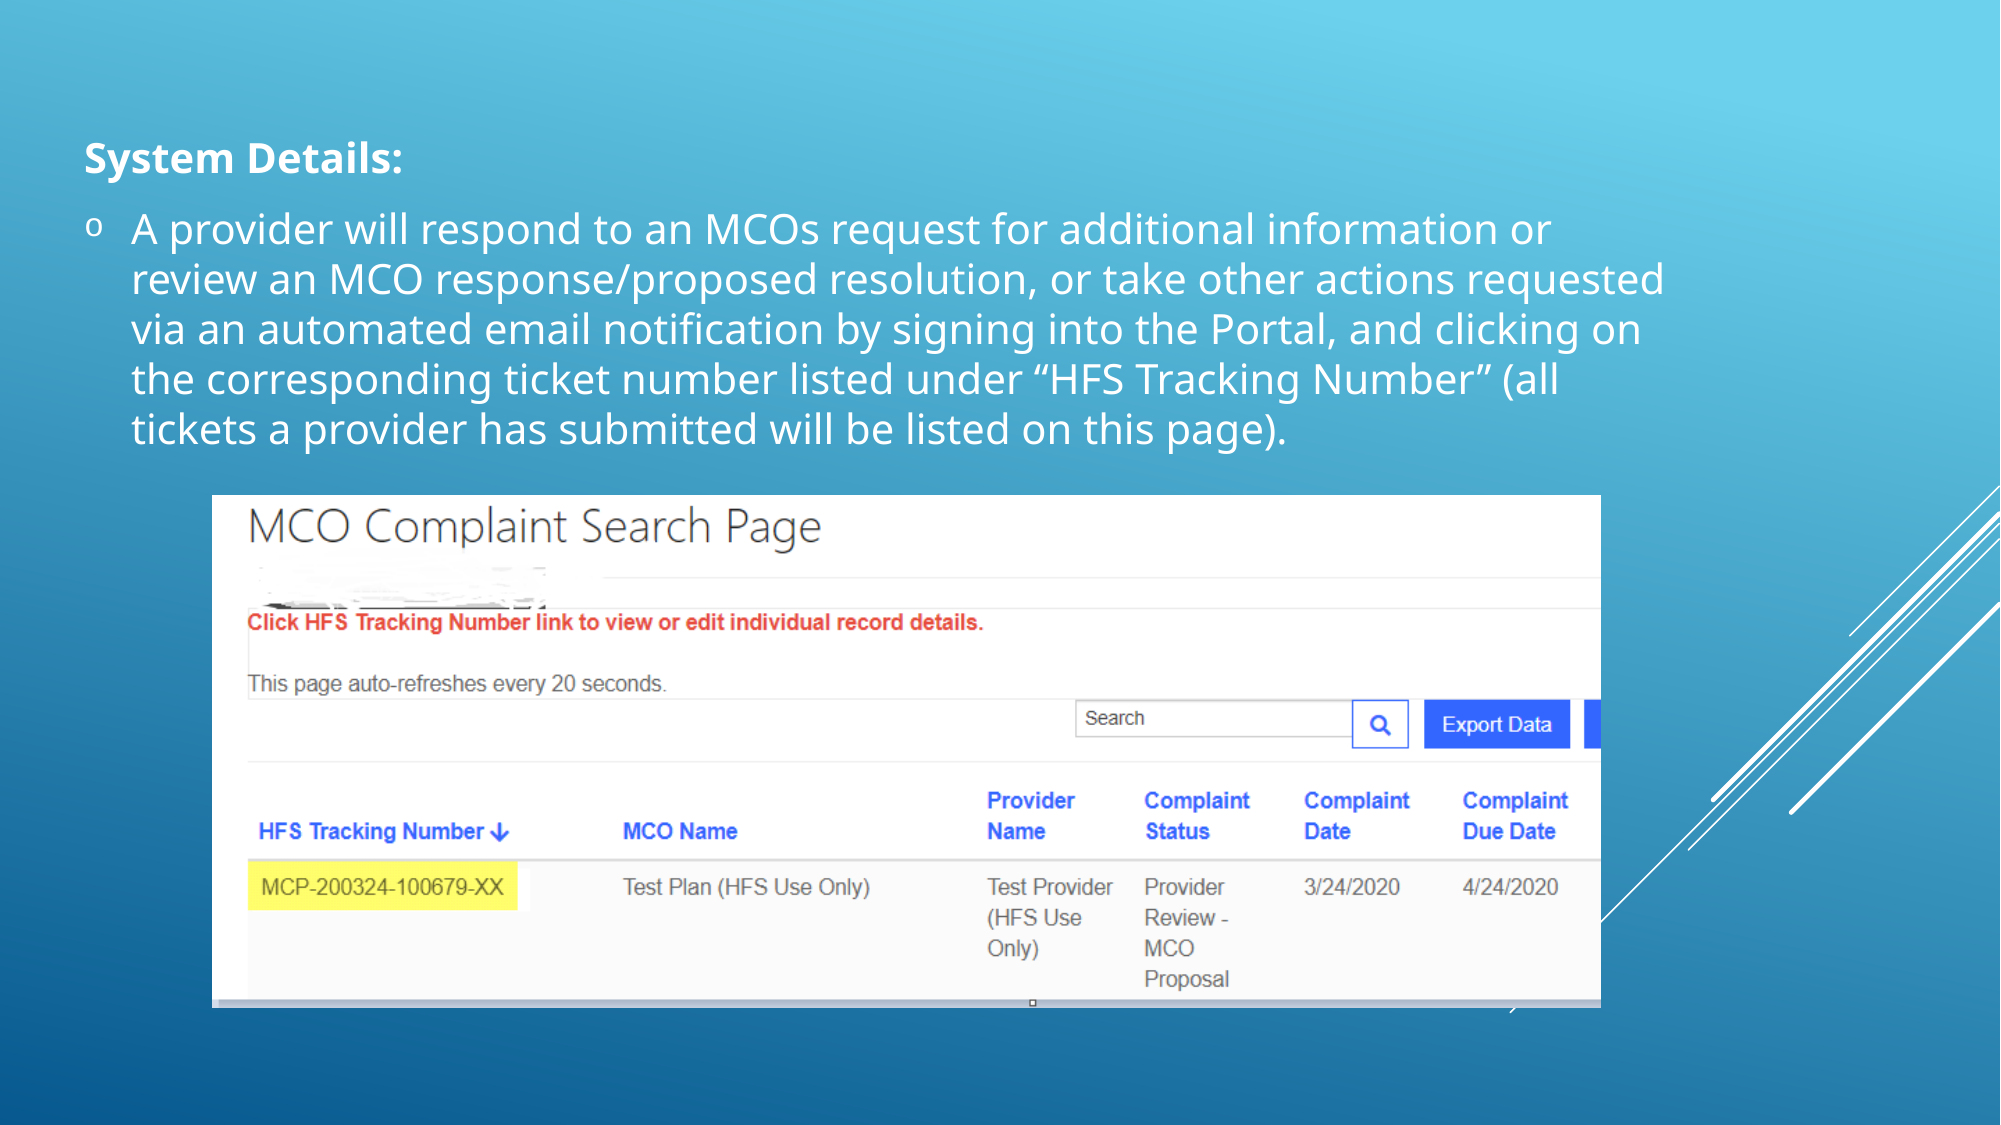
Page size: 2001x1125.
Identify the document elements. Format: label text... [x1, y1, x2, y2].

list System Details: A provider will respond to an MCOs request for additional information or review an MCO response/proposed resolution, or take other actions requested via an automated email notification by signing into the Portal, and clicking on the corresponding ticket number listed under “HFS Tracking Number” (all tickets a provider has submitted will be listed on this page). [69, 36, 1705, 548]
picture [212, 495, 1601, 1008]
